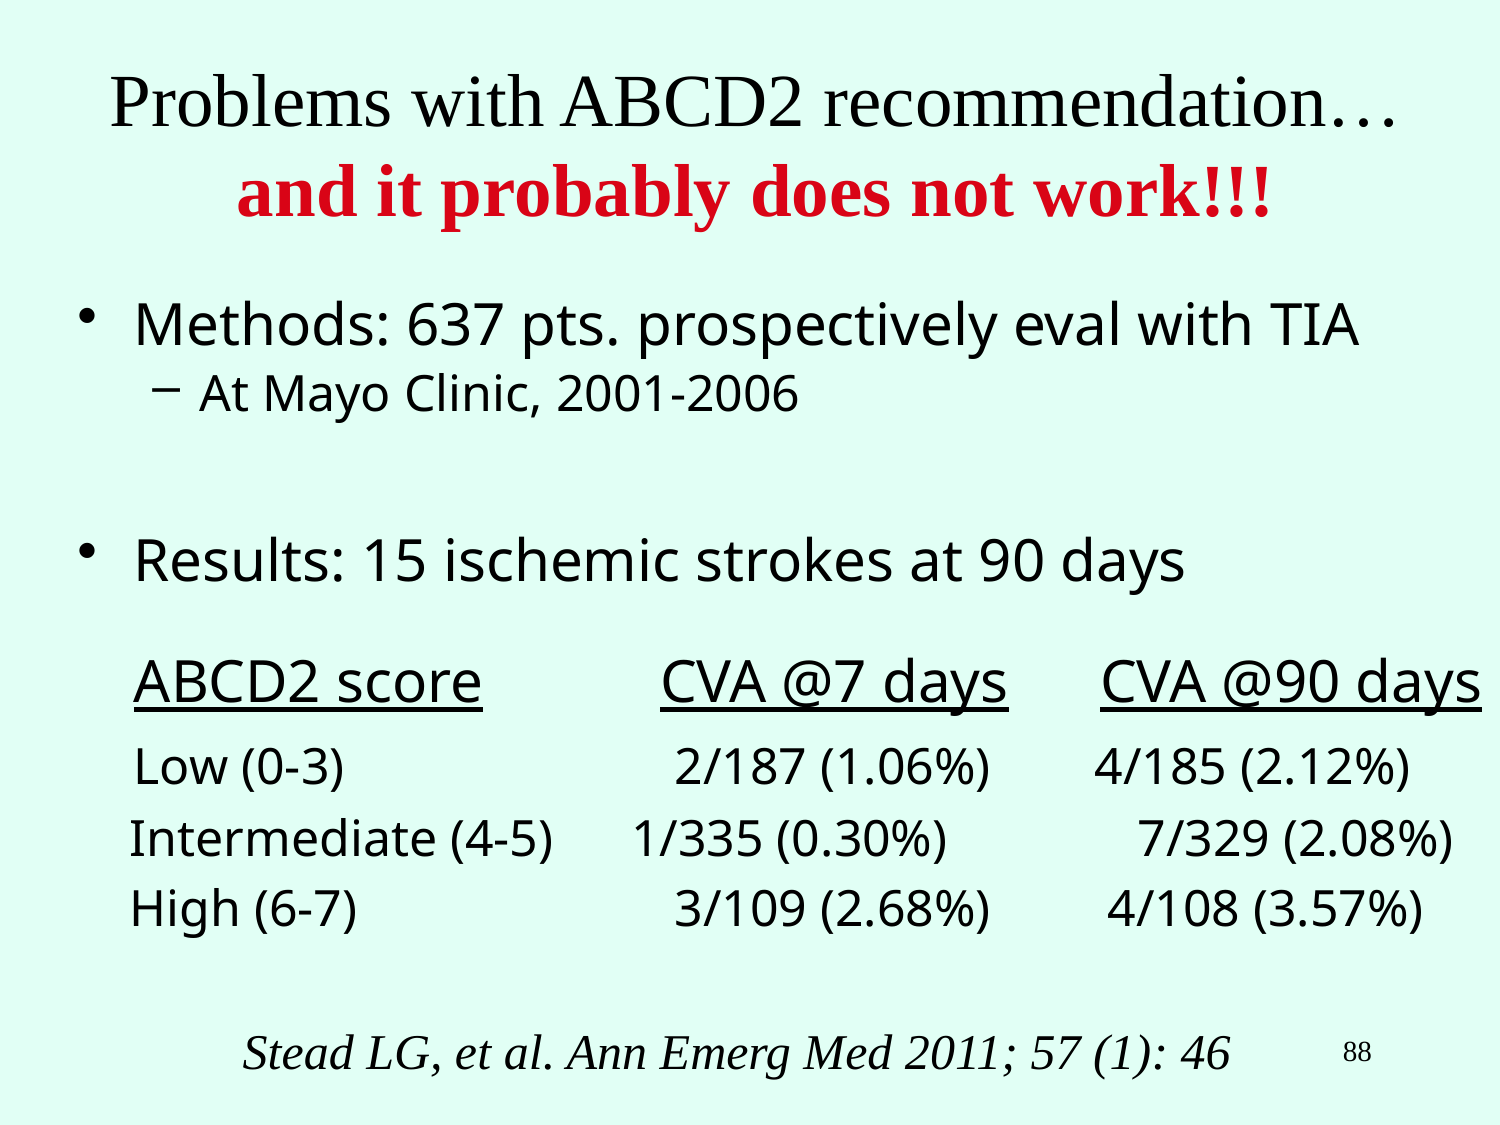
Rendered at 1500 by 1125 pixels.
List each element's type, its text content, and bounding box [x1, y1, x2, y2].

text_box Stead LG, et al. Ann Emerg Med 2011; 57 (1): 46 [228, 1012, 1246, 1088]
slide_number 88 [1074, 1025, 1388, 1100]
list Methods: 637 pts. prospectively eval with TIA At Mayo Clinic, 2001-2006 Results: 15 ischemic strokes at 90 days ABCD2 score CVA @7 days CVA @90 days Low (0-3) 2/187 (1.06%) 4/185 (2.12%) Intermediate (4-5) 1/335 (0.30%) 7/329 (2.08%) High (6-7) 3/109 (2.68%) 4/108 (3.57%) [62, 287, 1500, 1018]
title Problems with ABCD2 recommendation… and it probably does not work!!! [62, 37, 1450, 246]
